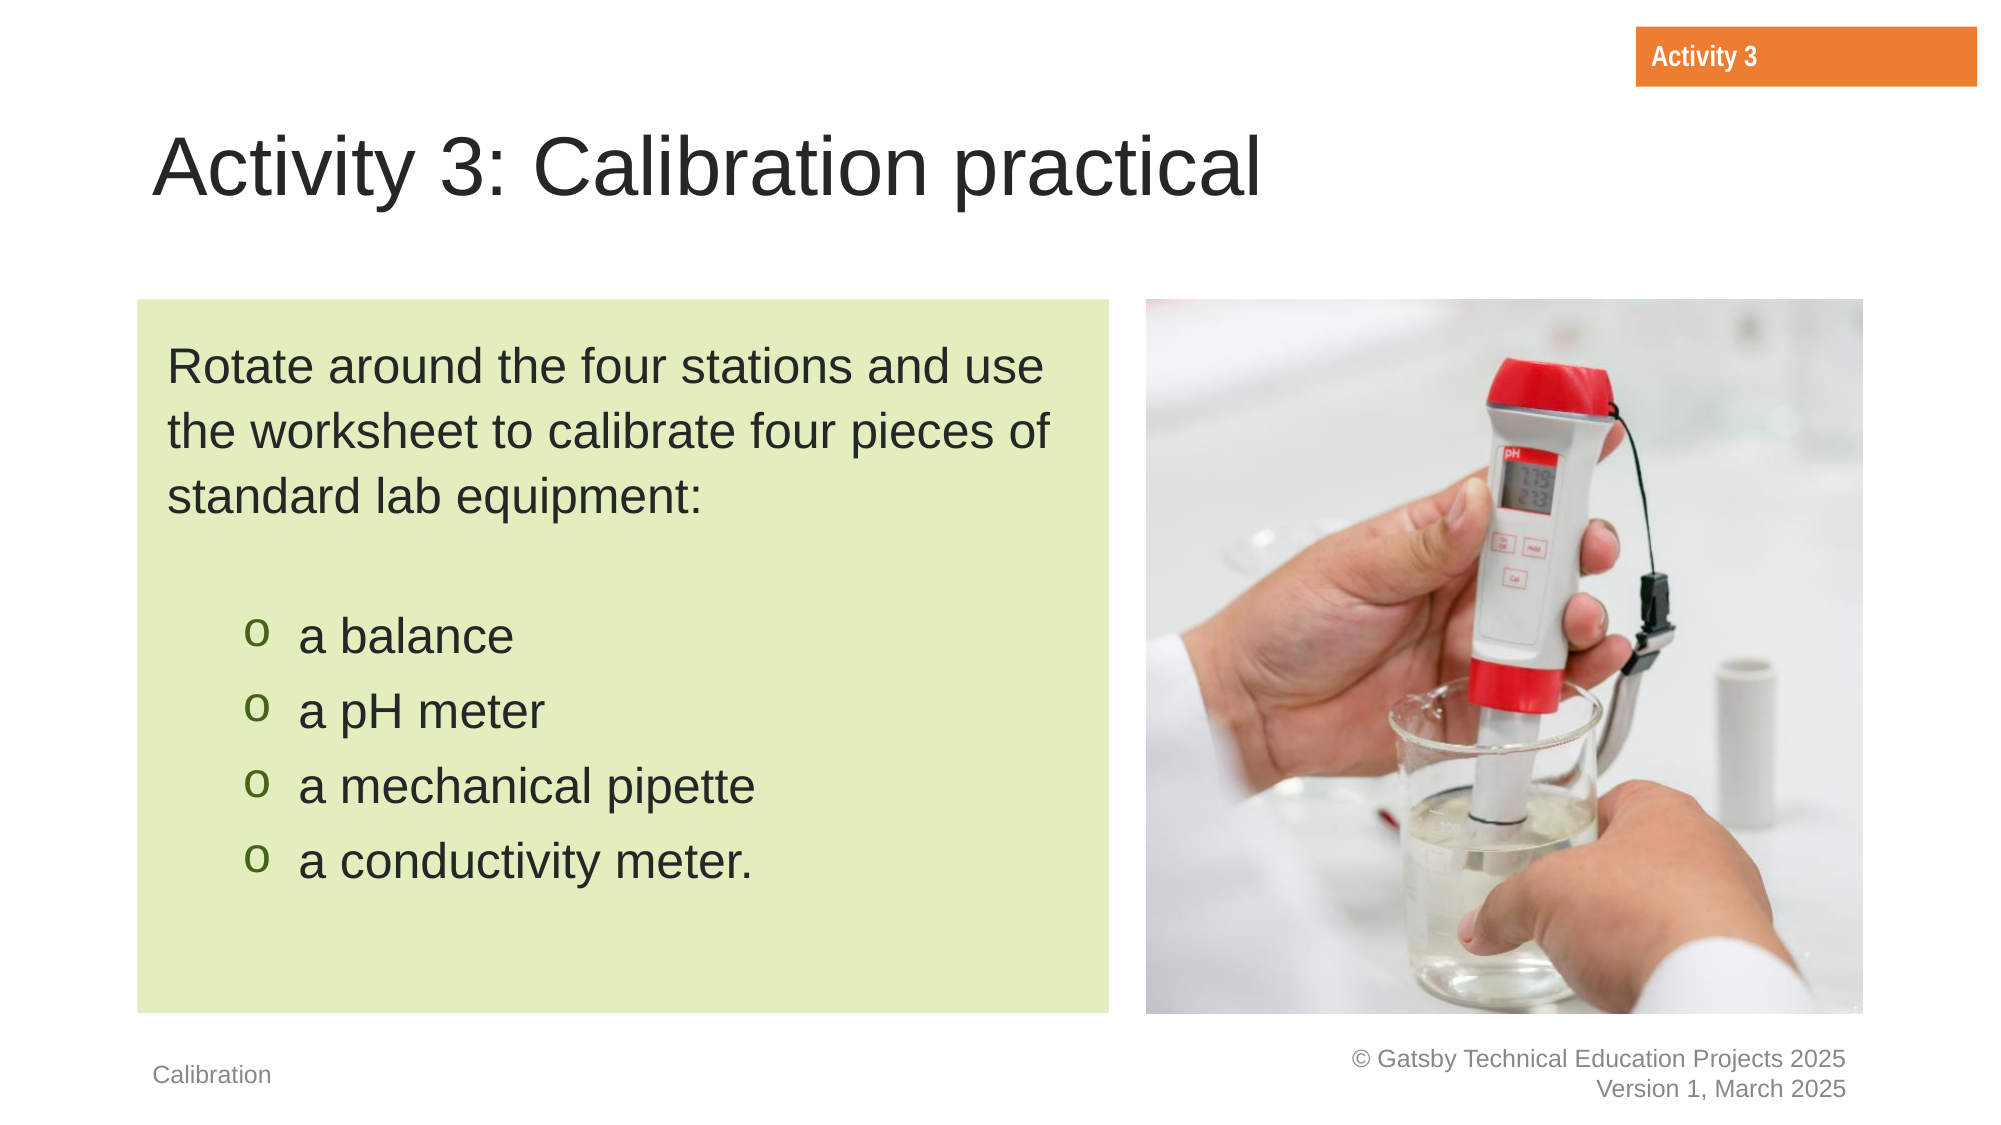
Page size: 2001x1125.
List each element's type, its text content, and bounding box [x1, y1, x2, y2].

picture [1146, 299, 1863, 1014]
list Rotate around the four stations and use the worksheet to calibrate four pieces of standard lab equipment: a balance a pH meter a mechanical pipette a conductivity meter. [137, 299, 1109, 1014]
list Calibration [137, 1042, 829, 1103]
title Activity 3: Calibration practical [137, 59, 1863, 278]
list Activity 3 [1636, 26, 1978, 87]
